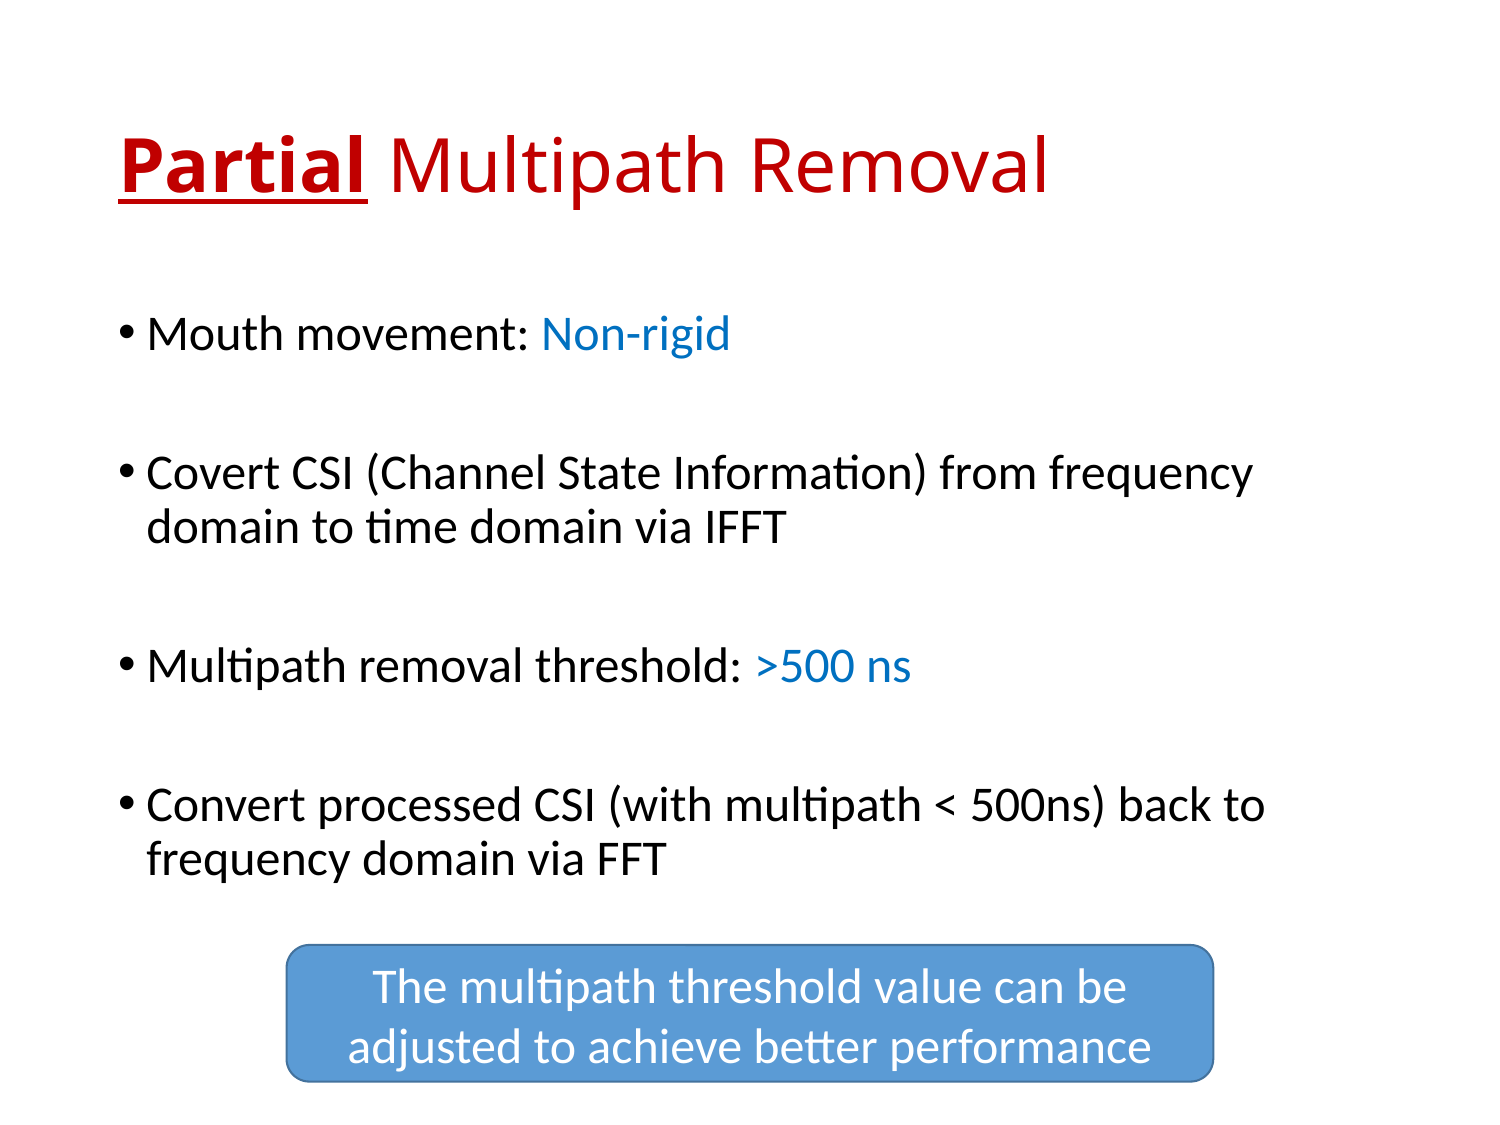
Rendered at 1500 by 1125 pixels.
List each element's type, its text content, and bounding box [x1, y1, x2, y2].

text_box The multipath threshold value can be adjusted to achieve better performance [285, 943, 1215, 1083]
title Partial Multipath Removal [103, 59, 1397, 278]
list Mouth movement: Non-rigid Covert CSI (Channel State Information) from frequency domain to time domain via IFFT Multipath removal threshold: >500 ns Convert processed CSI (with multipath < 500ns) back to frequency domain via FFT [103, 299, 1397, 1014]
